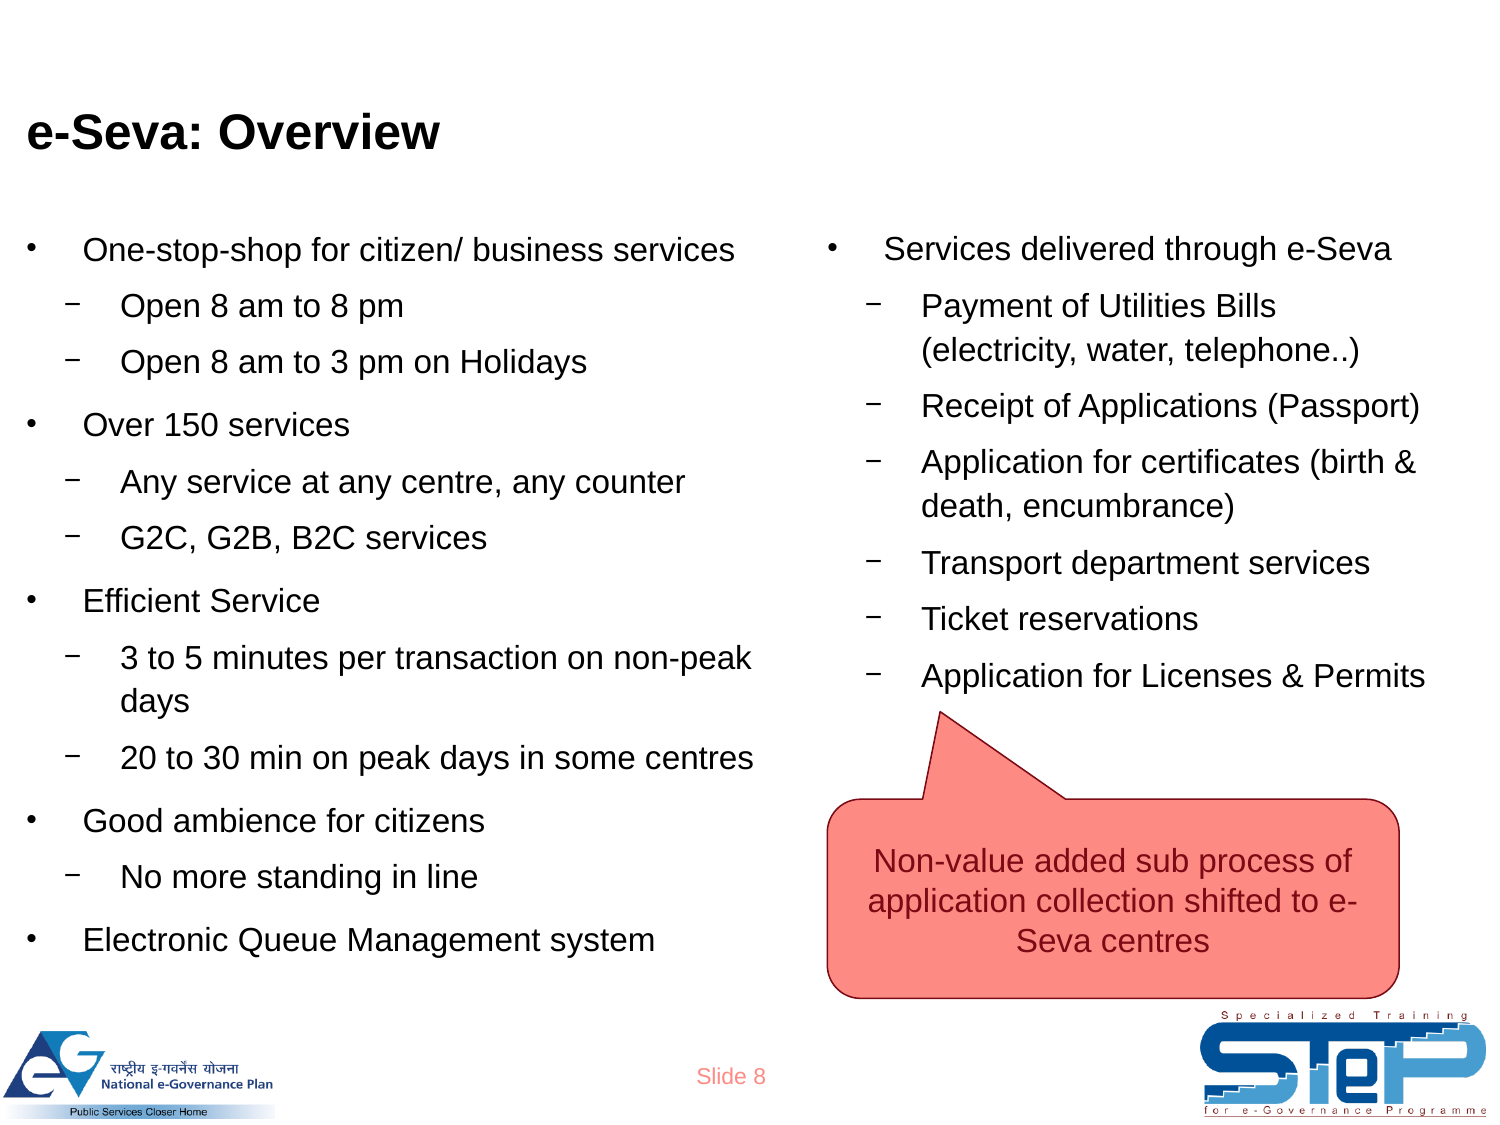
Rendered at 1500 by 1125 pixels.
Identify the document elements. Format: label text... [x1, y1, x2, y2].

picture [2, 1031, 275, 1119]
list One-stop-shop for citizen/ business services Open 8 am to 8 pm Open 8 am to 3 pm on Holidays Over 150 services Any service at any centre, any counter G2C, G2B, B2C services Efficient Service 3 to 5 minutes per transaction on non-peak days 20 to 30 min on peak days in some centres Good ambience for citizens No more standing in line Electronic Queue Management system [26, 223, 791, 1037]
text_box Services delivered through e-Seva Payment of Utilities Bills (electricity, water, telephone..) Receipt of Applications (Passport) Application for certificates (birth & death, encumbrance) Transport department services Ticket reservations Application for Licenses & Permits [827, 223, 1442, 718]
text_box Non-value added sub process of application collection shifted to e-Seva centres [827, 711, 1400, 999]
title e-Seva: Overview [26, 99, 1472, 224]
picture [1200, 1011, 1486, 1117]
